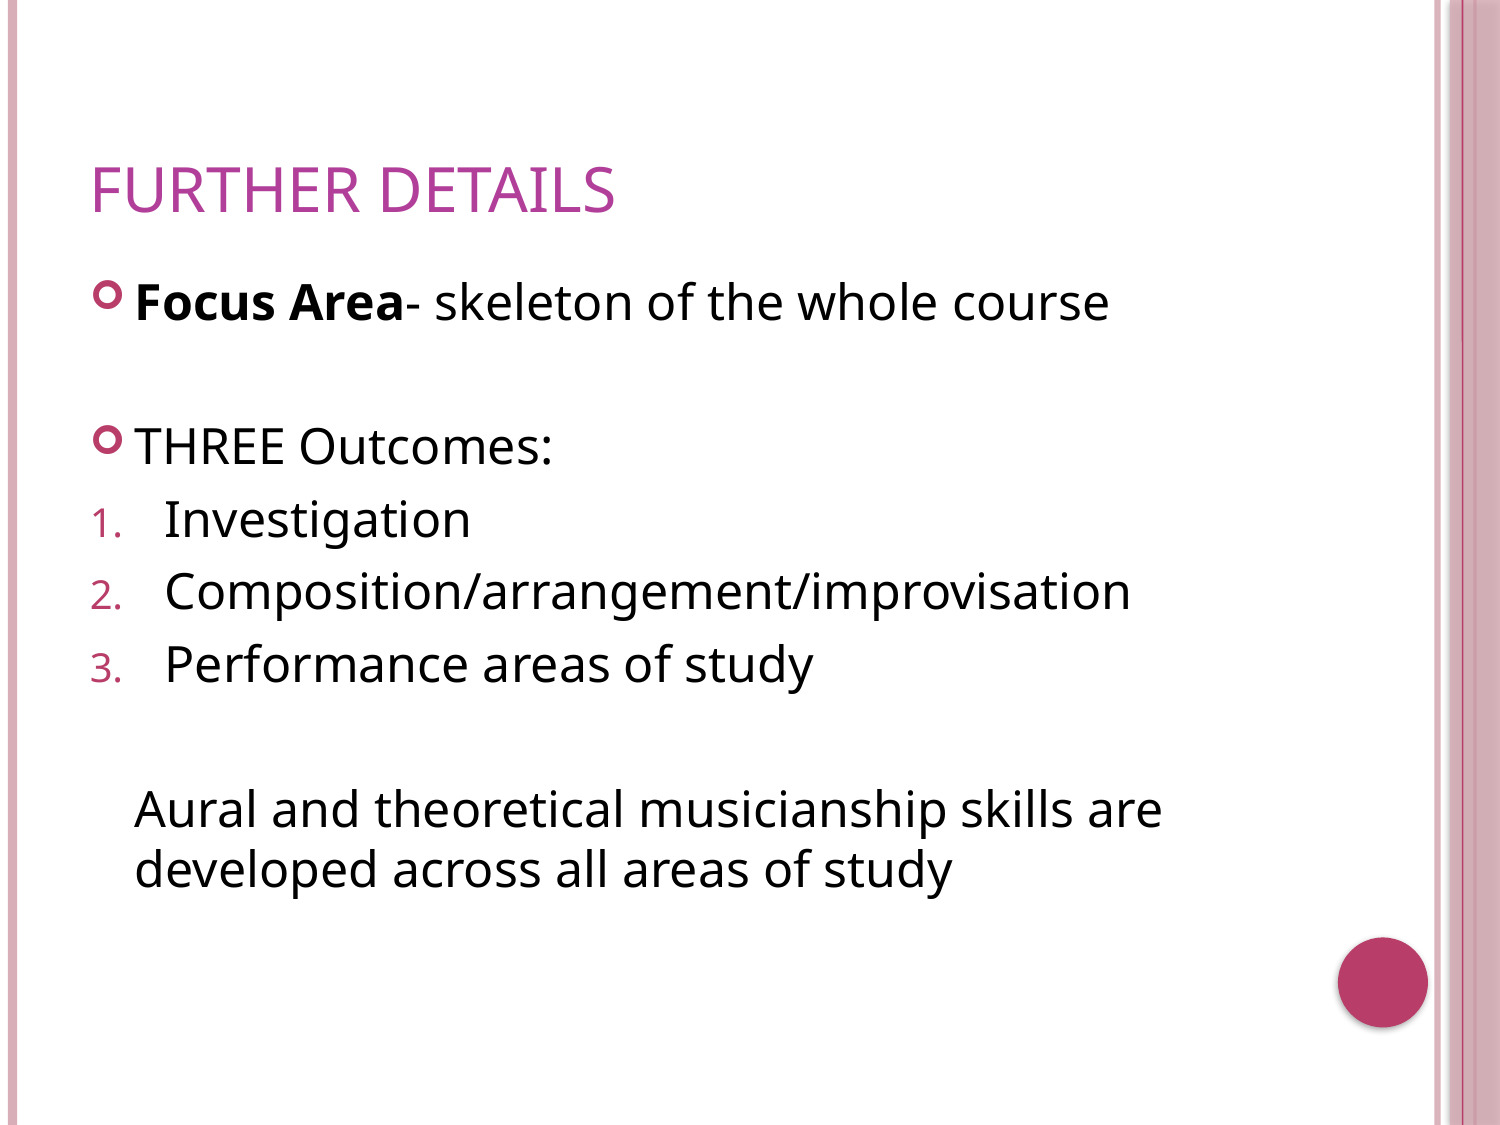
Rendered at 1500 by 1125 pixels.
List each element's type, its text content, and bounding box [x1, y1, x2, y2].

list Focus Area- skeleton of the whole course THREE Outcomes: Investigation Composition/arrangement/improvisation Performance areas of study Aural and theoretical musicianship skills are developed across all areas of study [75, 262, 1300, 1062]
title Further Details [75, 45, 1300, 233]
